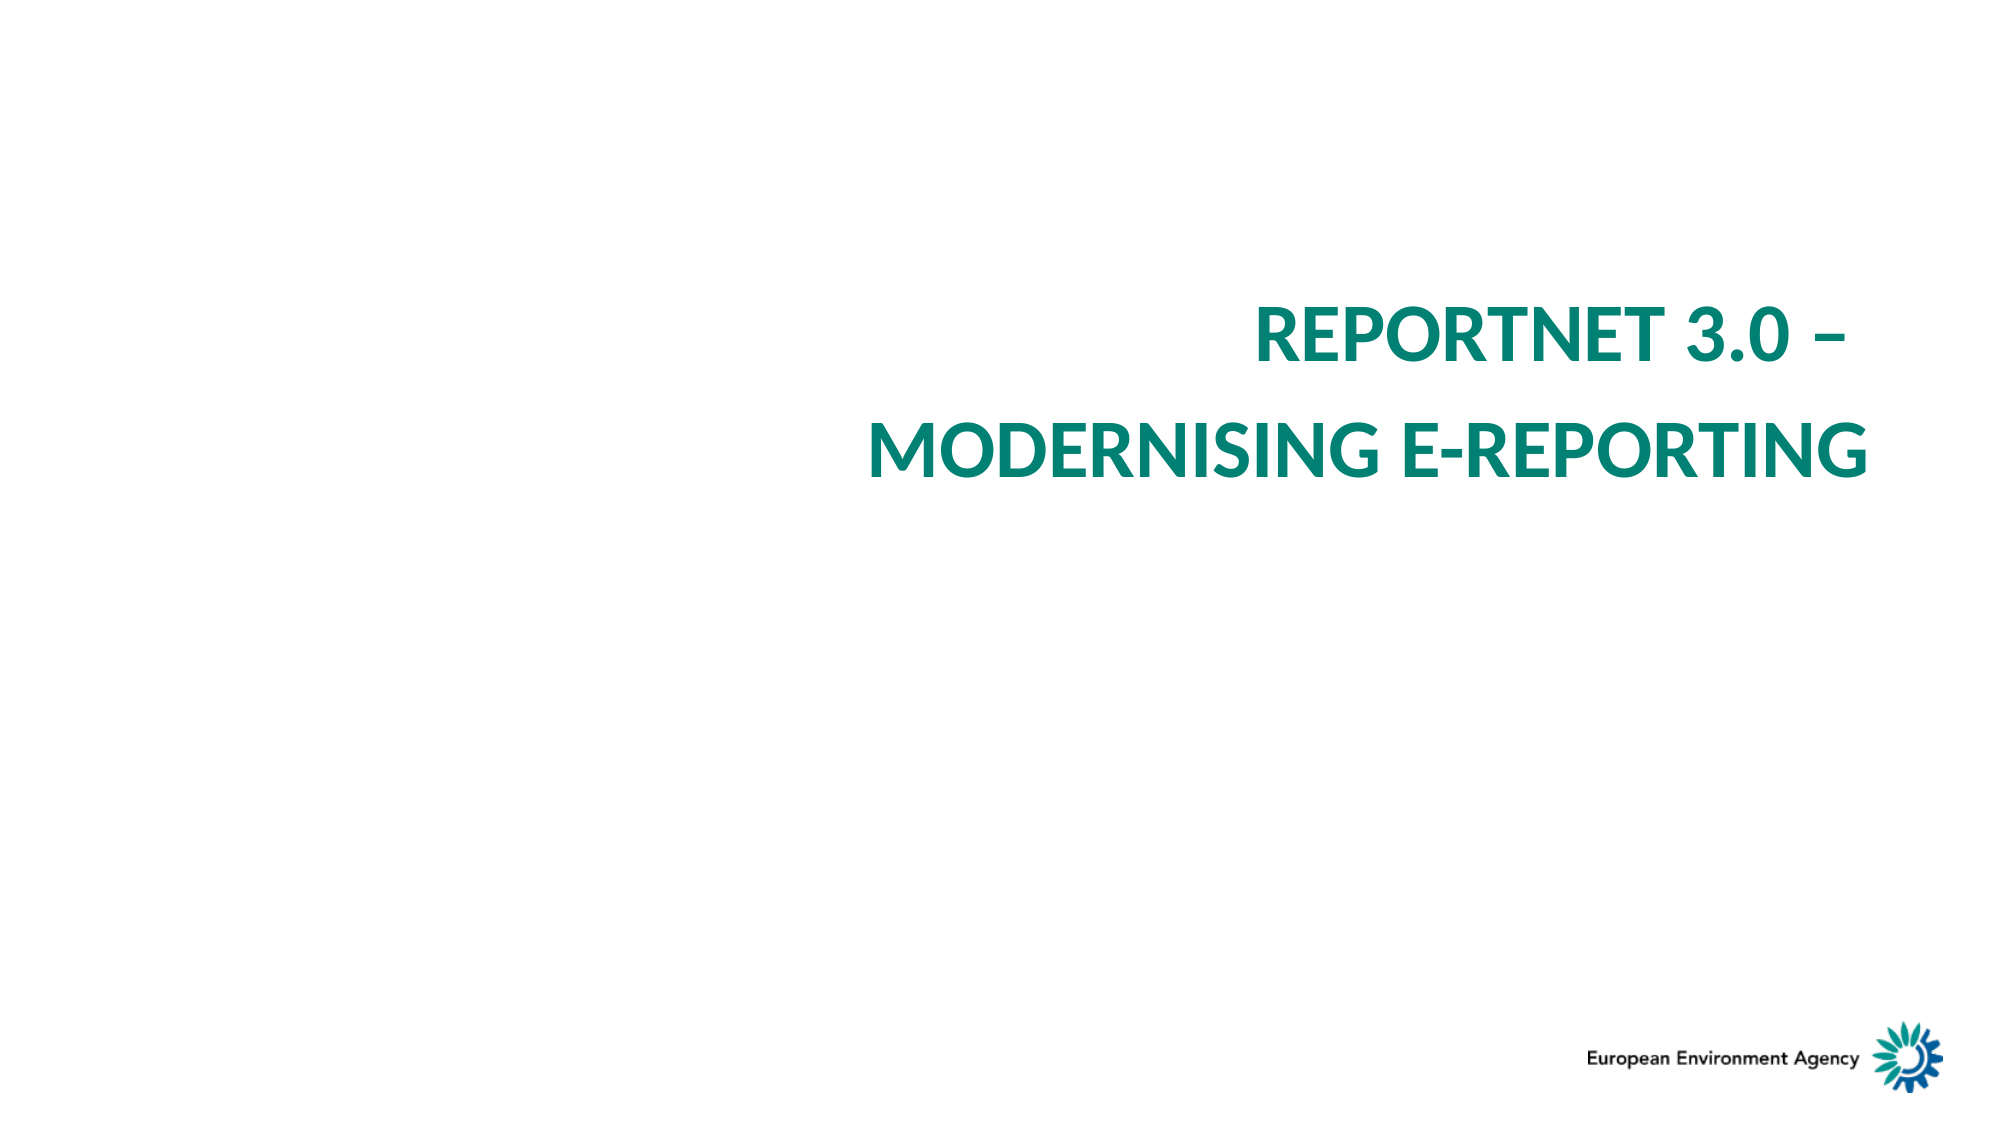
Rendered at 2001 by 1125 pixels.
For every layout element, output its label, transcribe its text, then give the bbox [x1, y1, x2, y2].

list Reportnet 3.0 – Modernising e-Reporting [116, 153, 1885, 391]
picture [1588, 1021, 1943, 1093]
